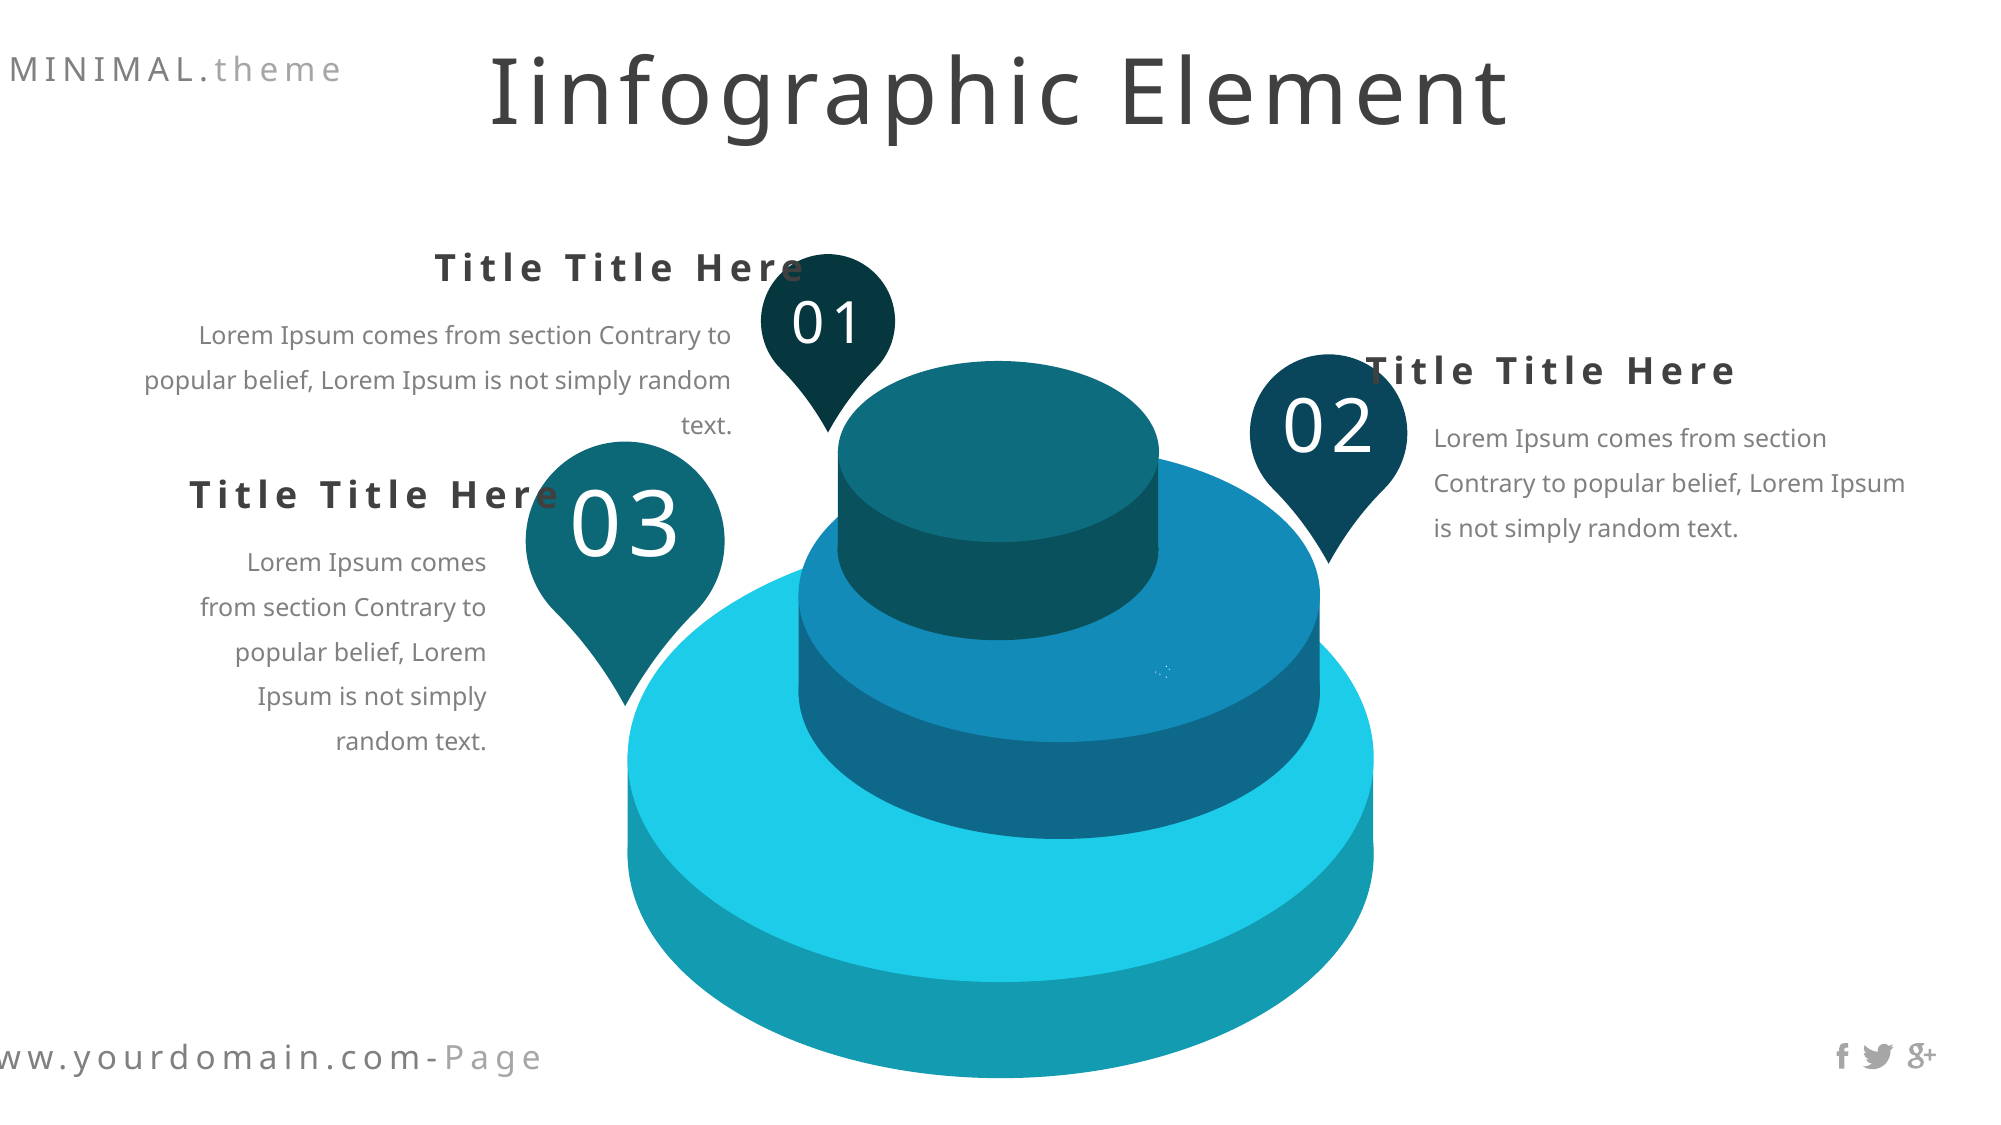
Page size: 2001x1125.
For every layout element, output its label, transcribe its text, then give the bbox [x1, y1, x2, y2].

text_box Lorem Ipsum comes from section Contrary to popular belief, Lorem Ipsum is not simply random text. [1418, 400, 1936, 550]
text_box Title Title Here [1350, 339, 1750, 400]
text_box Lorem Ipsum comes from section Contrary to popular belief, Lorem Ipsum is not simply random text. [177, 524, 502, 763]
text_box Lorem Ipsum comes from section Contrary to popular belief, Lorem Ipsum is not simply random text. [111, 297, 748, 447]
text_box [819, 253, 897, 352]
text_box [524, 524, 591, 655]
text_box 01 [776, 278, 880, 352]
text_box Iinfographic Element [475, 25, 1525, 151]
text_box Title Title Here [419, 236, 819, 297]
text_box [570, 447, 591, 457]
text_box Title Title Here [174, 463, 574, 524]
text_box [759, 297, 776, 352]
text_box 03 [554, 457, 591, 583]
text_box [591, 352, 1411, 1100]
